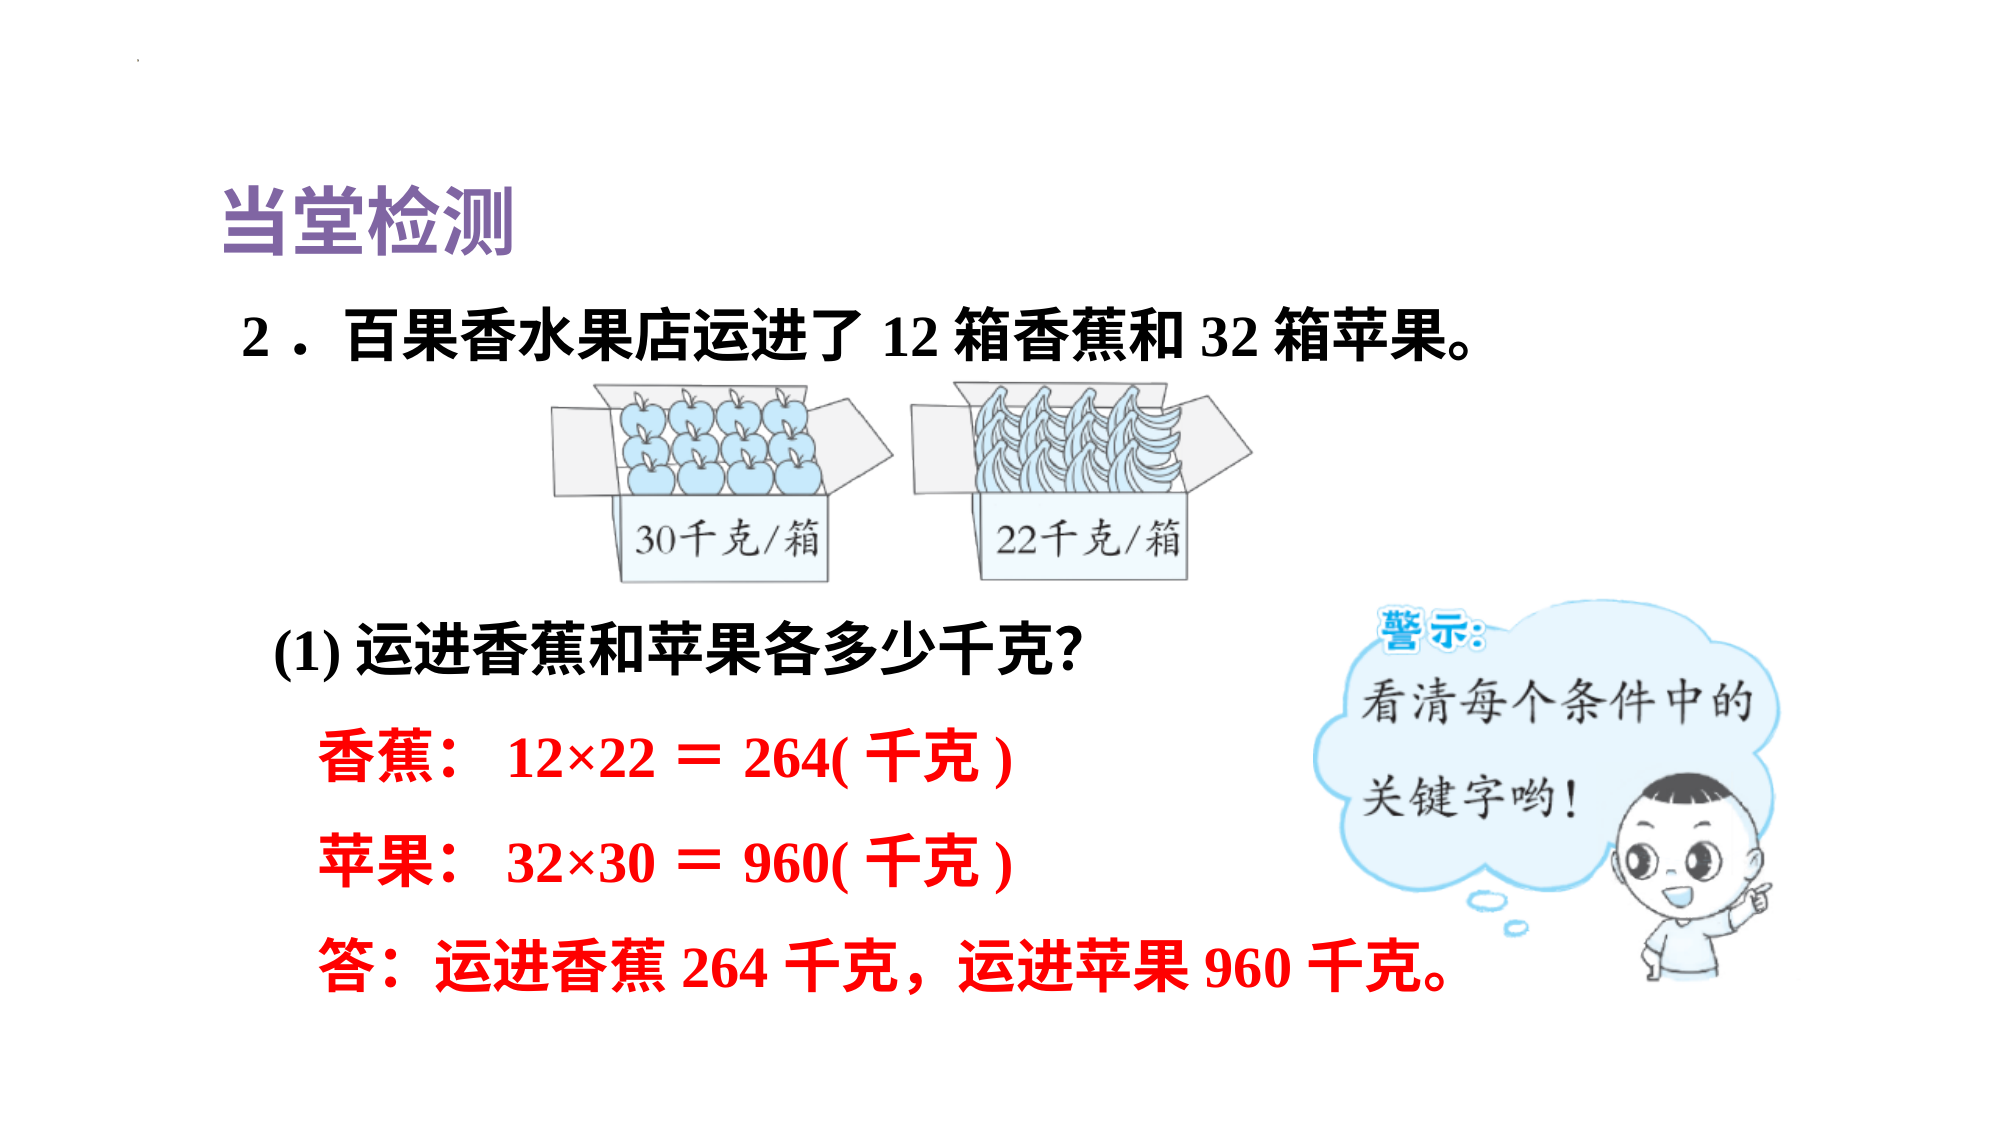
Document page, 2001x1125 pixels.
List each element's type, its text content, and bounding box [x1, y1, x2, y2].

text_box 2．百果香水果店运进了12箱香蕉和32箱苹果。 (1)运进香蕉和苹果各多少千克？ [221, 252, 1721, 693]
text_box 当堂检测 [201, 167, 541, 272]
text_box 香蕉：12×22＝264(千克) 苹果：32×30＝960(千克) 答：运进香蕉264千克，运进苹果960千克。 [297, 673, 1502, 1009]
picture [1313, 580, 1805, 996]
picture [540, 371, 1259, 592]
